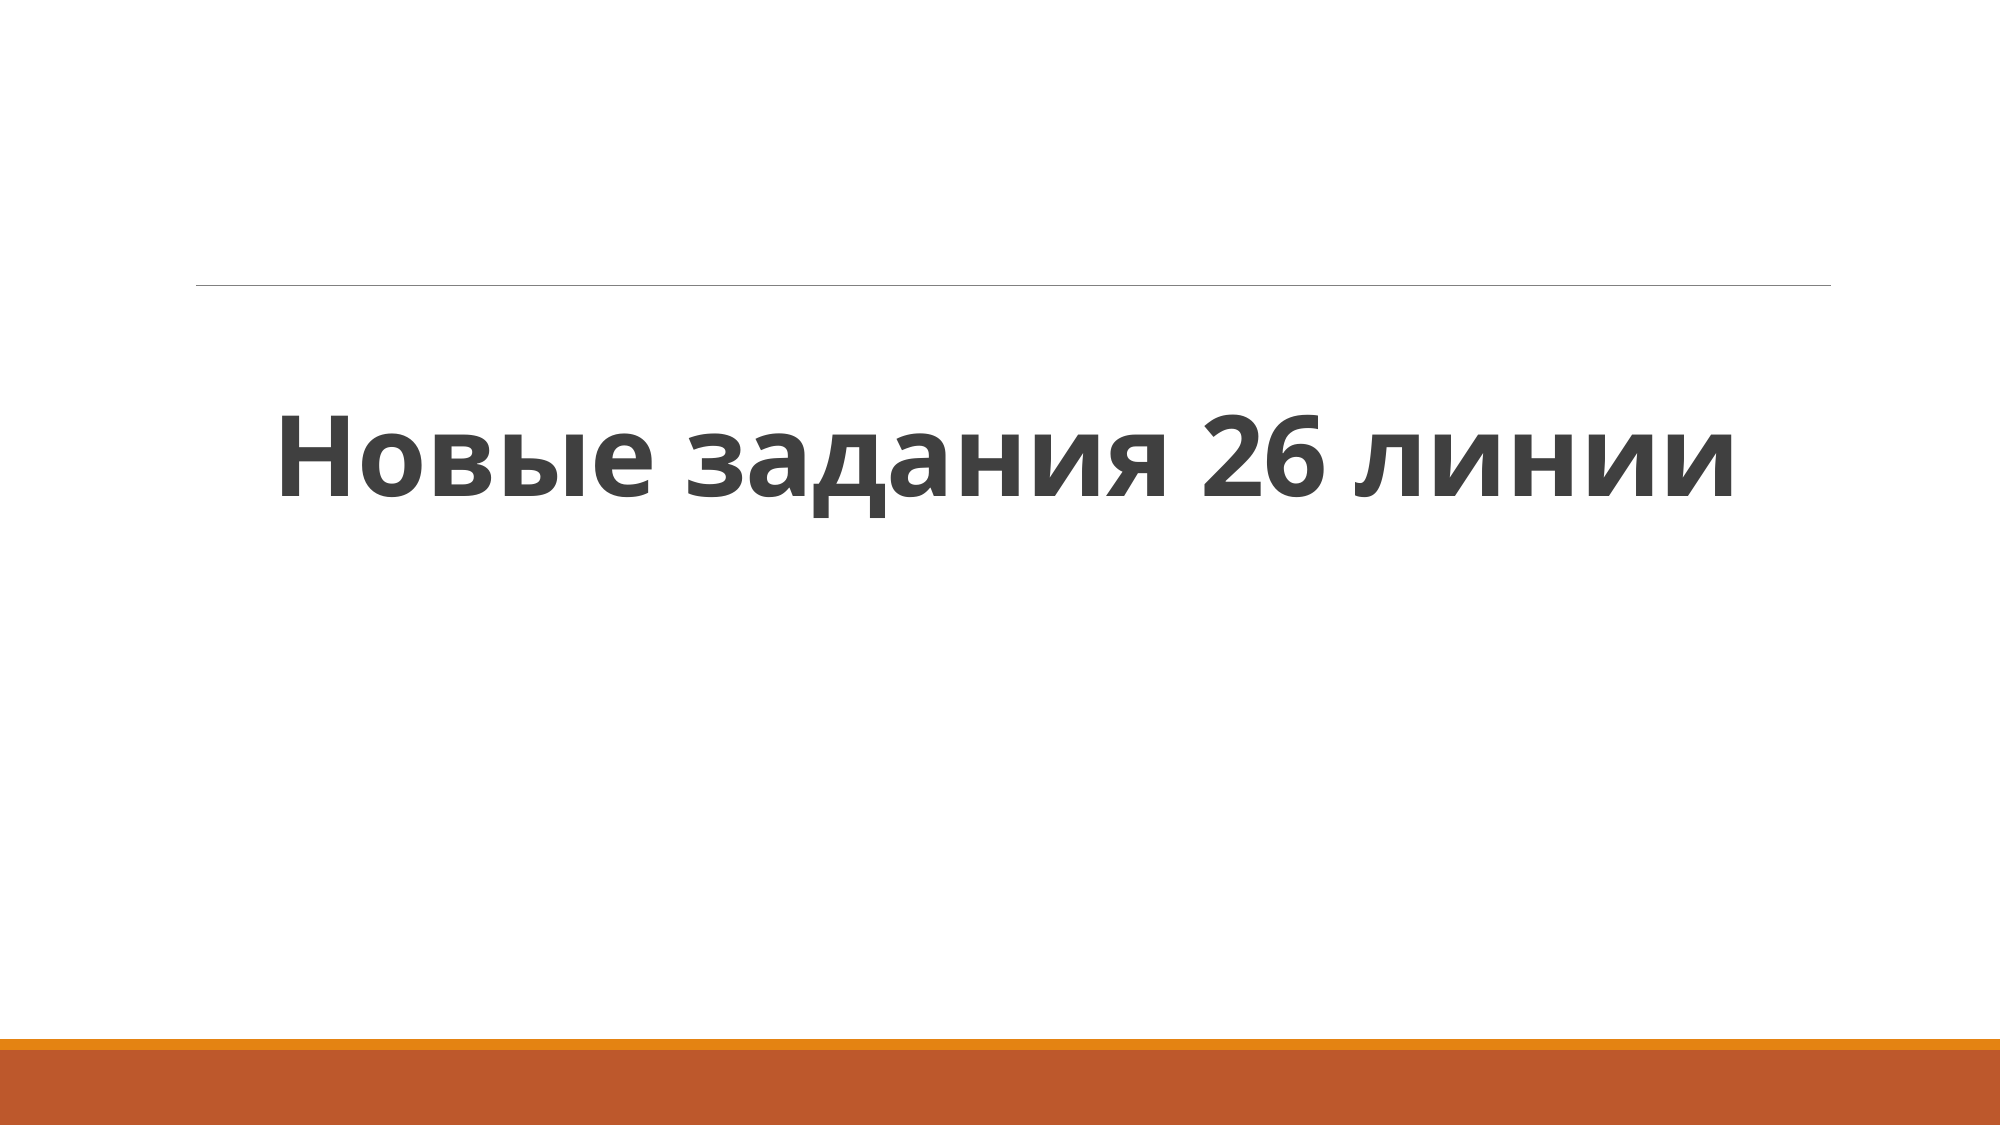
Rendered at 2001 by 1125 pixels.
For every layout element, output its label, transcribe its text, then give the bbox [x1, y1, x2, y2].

title Новые задания 26 линии [181, 288, 1832, 527]
